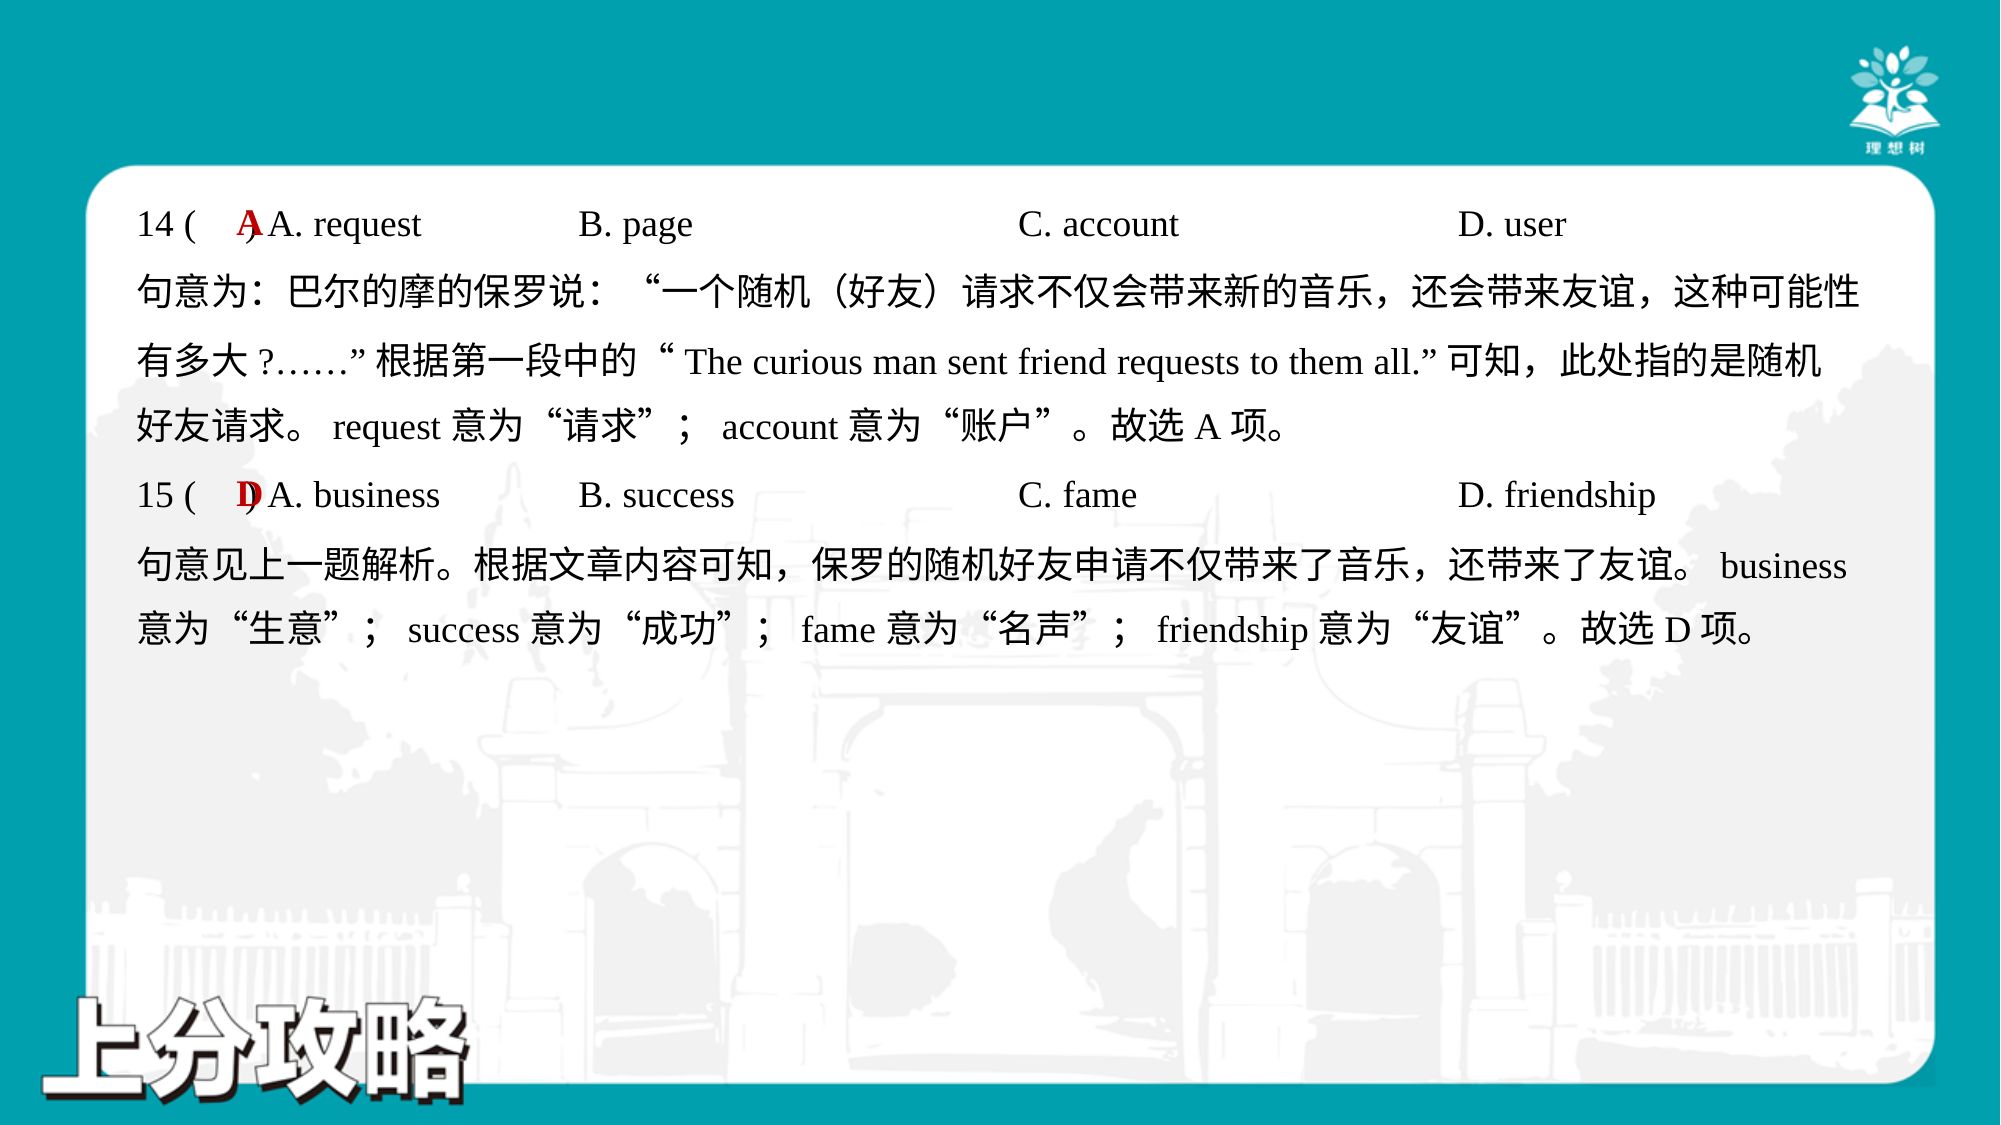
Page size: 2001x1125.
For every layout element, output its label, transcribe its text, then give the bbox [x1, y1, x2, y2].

text_box 句意见上一题解析。根据文章内容可知，保罗的随机好友申请不仅带来了音乐，还带来了友谊。business 意为“生意”；success意为“成功”；fame意为“名声”；friendship意为“友谊”。故选D项。 [136, 516, 1865, 644]
picture [0, 0, 2000, 1125]
text_box A [222, 176, 278, 236]
text_box 14 ( ) A. request B. page C. account D. user [136, 176, 1865, 237]
text_box 15 ( ) A. business B. success C. fame D. friendship [278, 447, 1865, 507]
text_box 15 ( ) A. business B. success C. fame D. friendship [136, 447, 222, 507]
text_box D [222, 447, 278, 507]
text_box 句意为：巴尔的摩的保罗说：“一个随机（好友）请求不仅会带来新的音乐，还会带来友谊，这种可能性 有多大?……”根据第一段中的“The curious man sent friend requests to them all.”可知，此处指的是随机 好友请求。request意为“请求”；account意为“账户”。故选A项。 [136, 244, 1865, 441]
